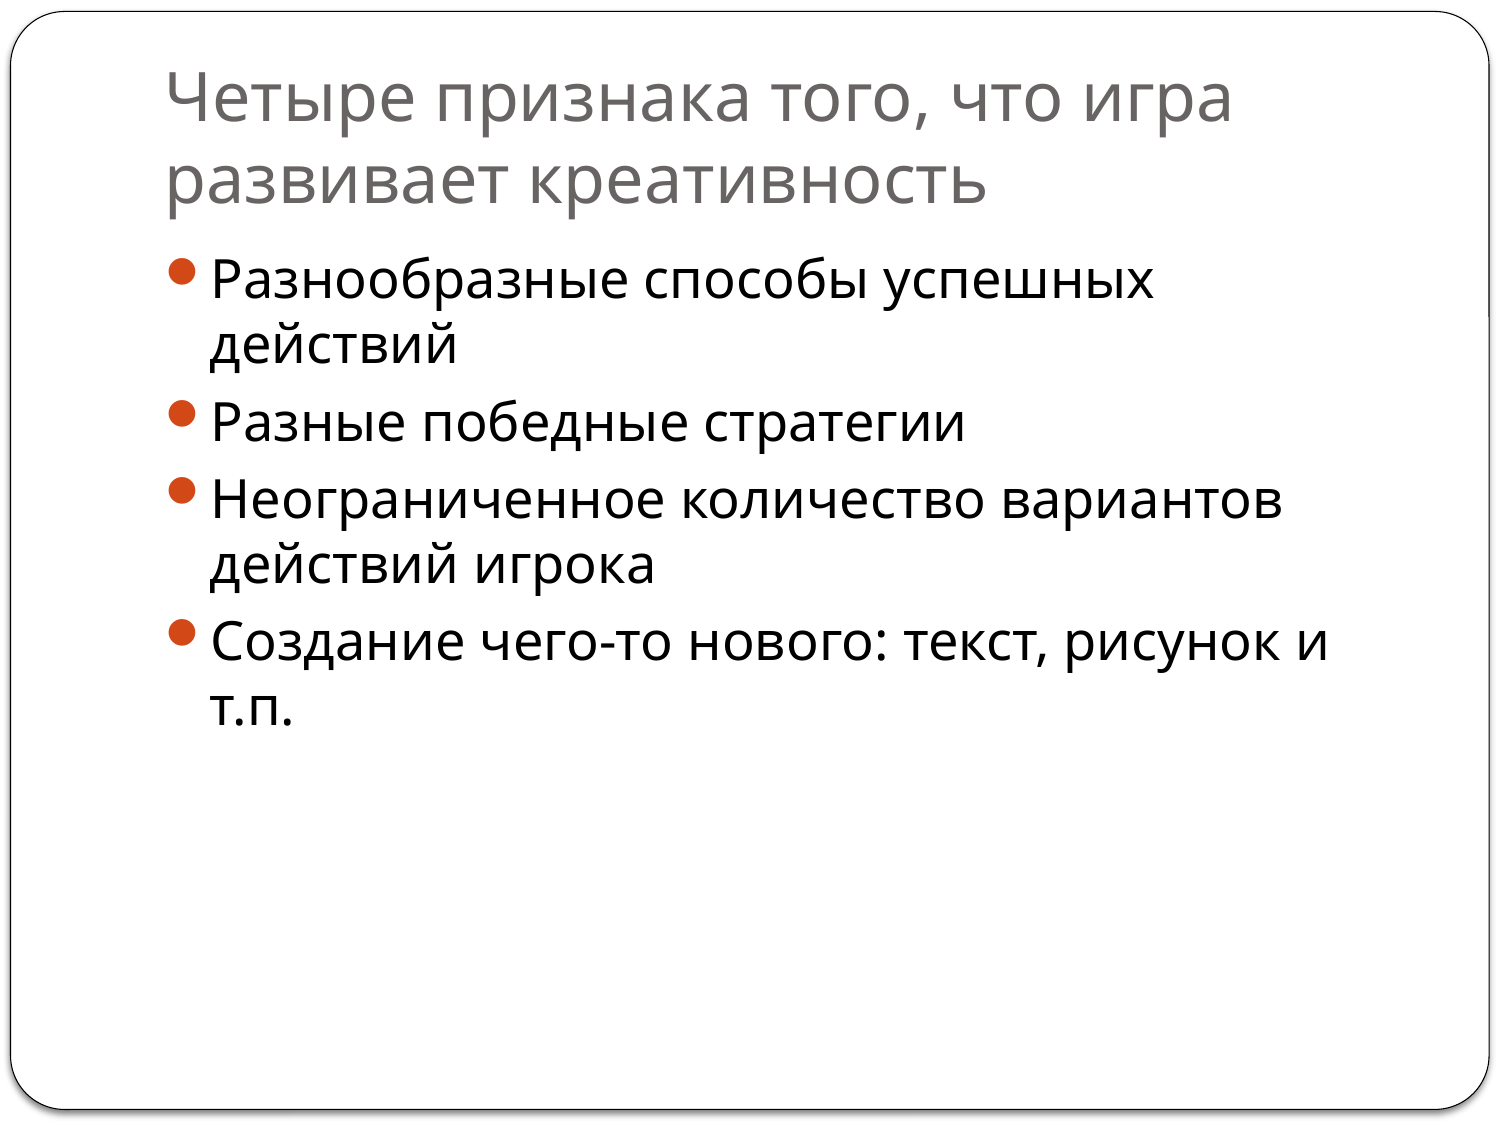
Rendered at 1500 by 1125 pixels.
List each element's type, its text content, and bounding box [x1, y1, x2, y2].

title Четыре признака того, что игра развивает креативность [150, 45, 1425, 233]
list Разнообразные способы успешных действий Разные победные стратегии Неограниченное количество вариантов действий игрока Создание чего-то нового: текст, рисунок и т.п. [150, 237, 1425, 988]
